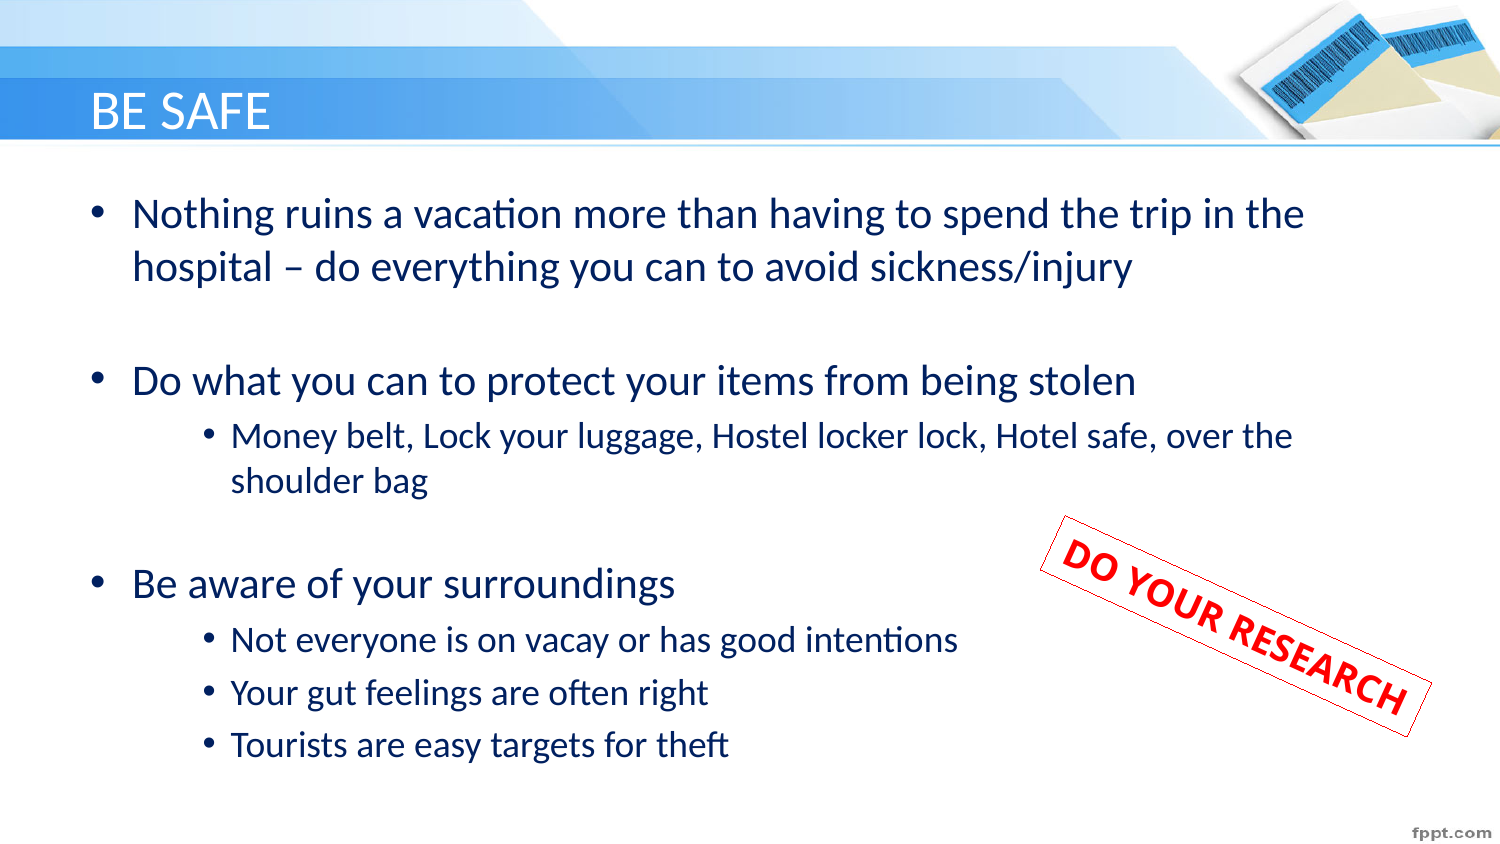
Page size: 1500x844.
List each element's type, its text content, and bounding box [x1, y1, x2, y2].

title BE SAFE [75, 37, 1425, 177]
picture [0, 0, 1500, 844]
list Nothing ruins a vacation more than having to spend the trip in the hospital – do everything you can to avoid sickness/injury Do what you can to protect your items from being stolen Money belt, Lock your luggage, Hostel locker lock, Hotel safe, over the shoulder bag Be aware of your surroundings Not everyone is on vacay or has good intentions Your gut feelings are often right Tourists are easy targets for theft [75, 177, 1425, 812]
text_box DO YOUR RESEARCH [1040, 515, 1432, 737]
